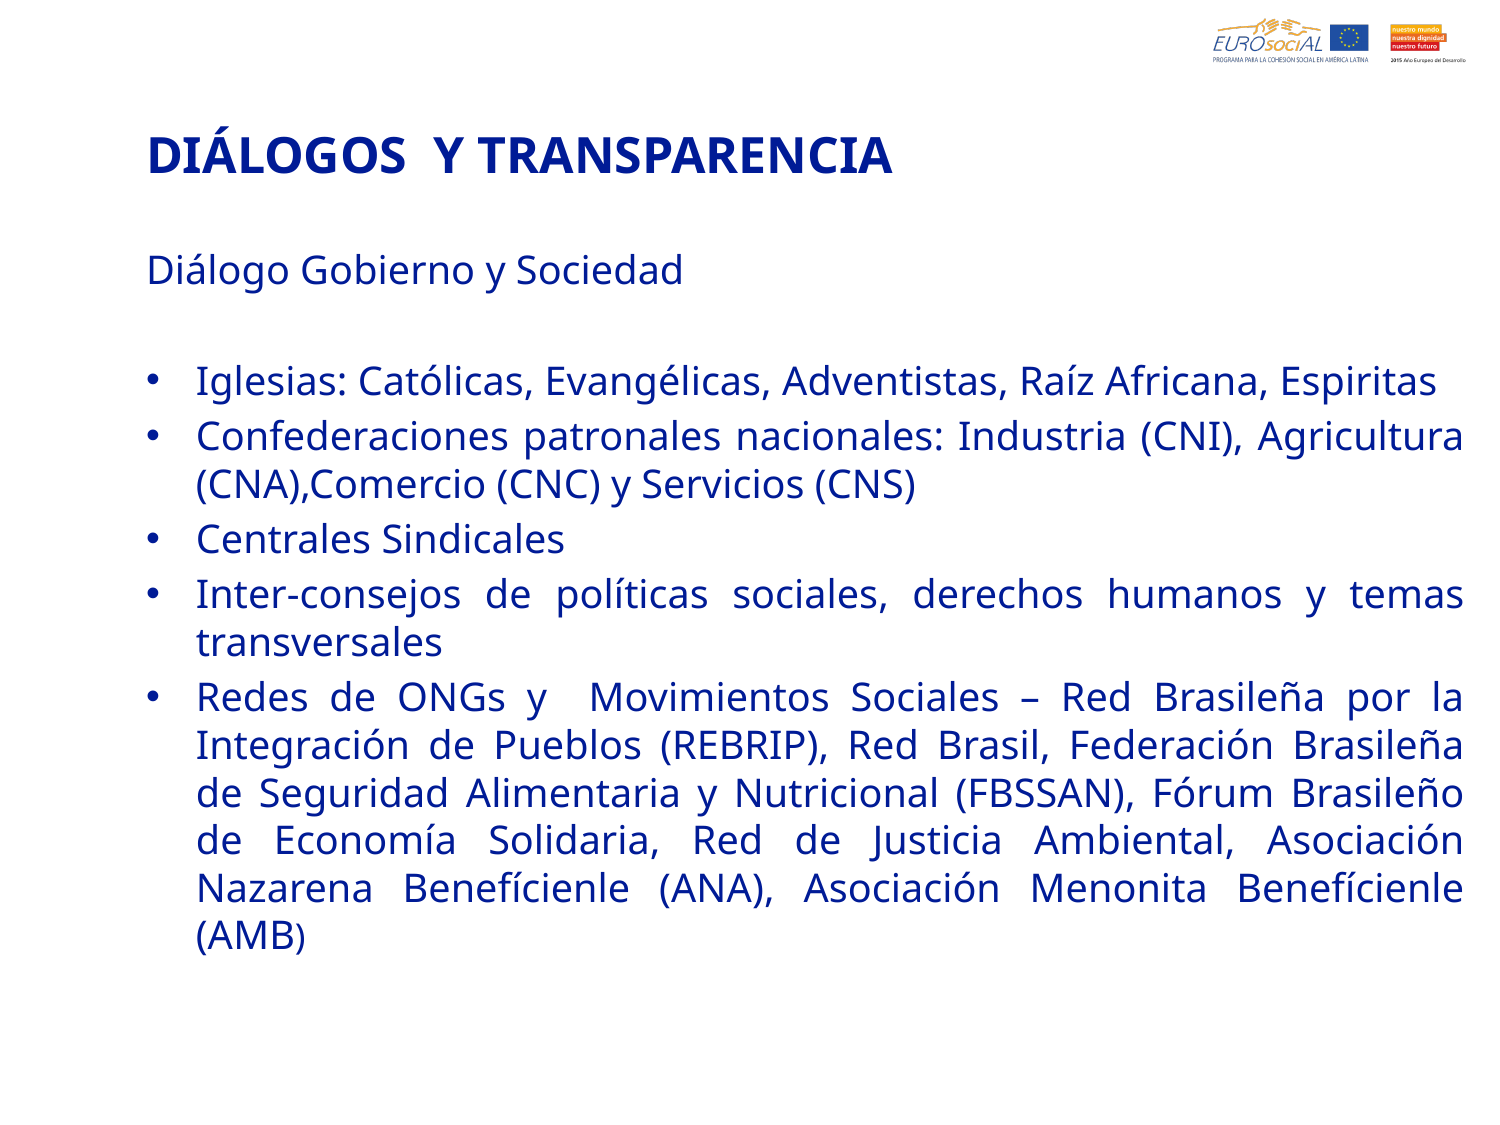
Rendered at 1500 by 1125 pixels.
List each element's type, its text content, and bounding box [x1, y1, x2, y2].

list Diálogo Gobierno y Sociedad Iglesias: Católicas, Evangélicas, Adventistas, Raíz Africana, Espiritas Confederaciones patronales nacionales: Industria (CNI), Agricultura (CNA),Comercio (CNC) y Servicios (CNS) Centrales Sindicales Inter-consejos de políticas sociales, derechos humanos y temas transversales Redes de ONGs y Movimientos Sociales – Red Brasileña por la Integración de Pueblos (REBRIP), Red Brasil, Federación Brasileña de Seguridad Alimentaria y Nutricional (FBSSAN), Fórum Brasileño de Economía Solidaria, Red de Justicia Ambiental, Asociación Nazarena Benefícienle (ANA), Asociación Menonita Benefícienle (AMB) [131, 237, 1482, 980]
picture [1206, 14, 1470, 69]
title DIÁLOGOS Y TRANSPARENCIA [131, 115, 1482, 237]
